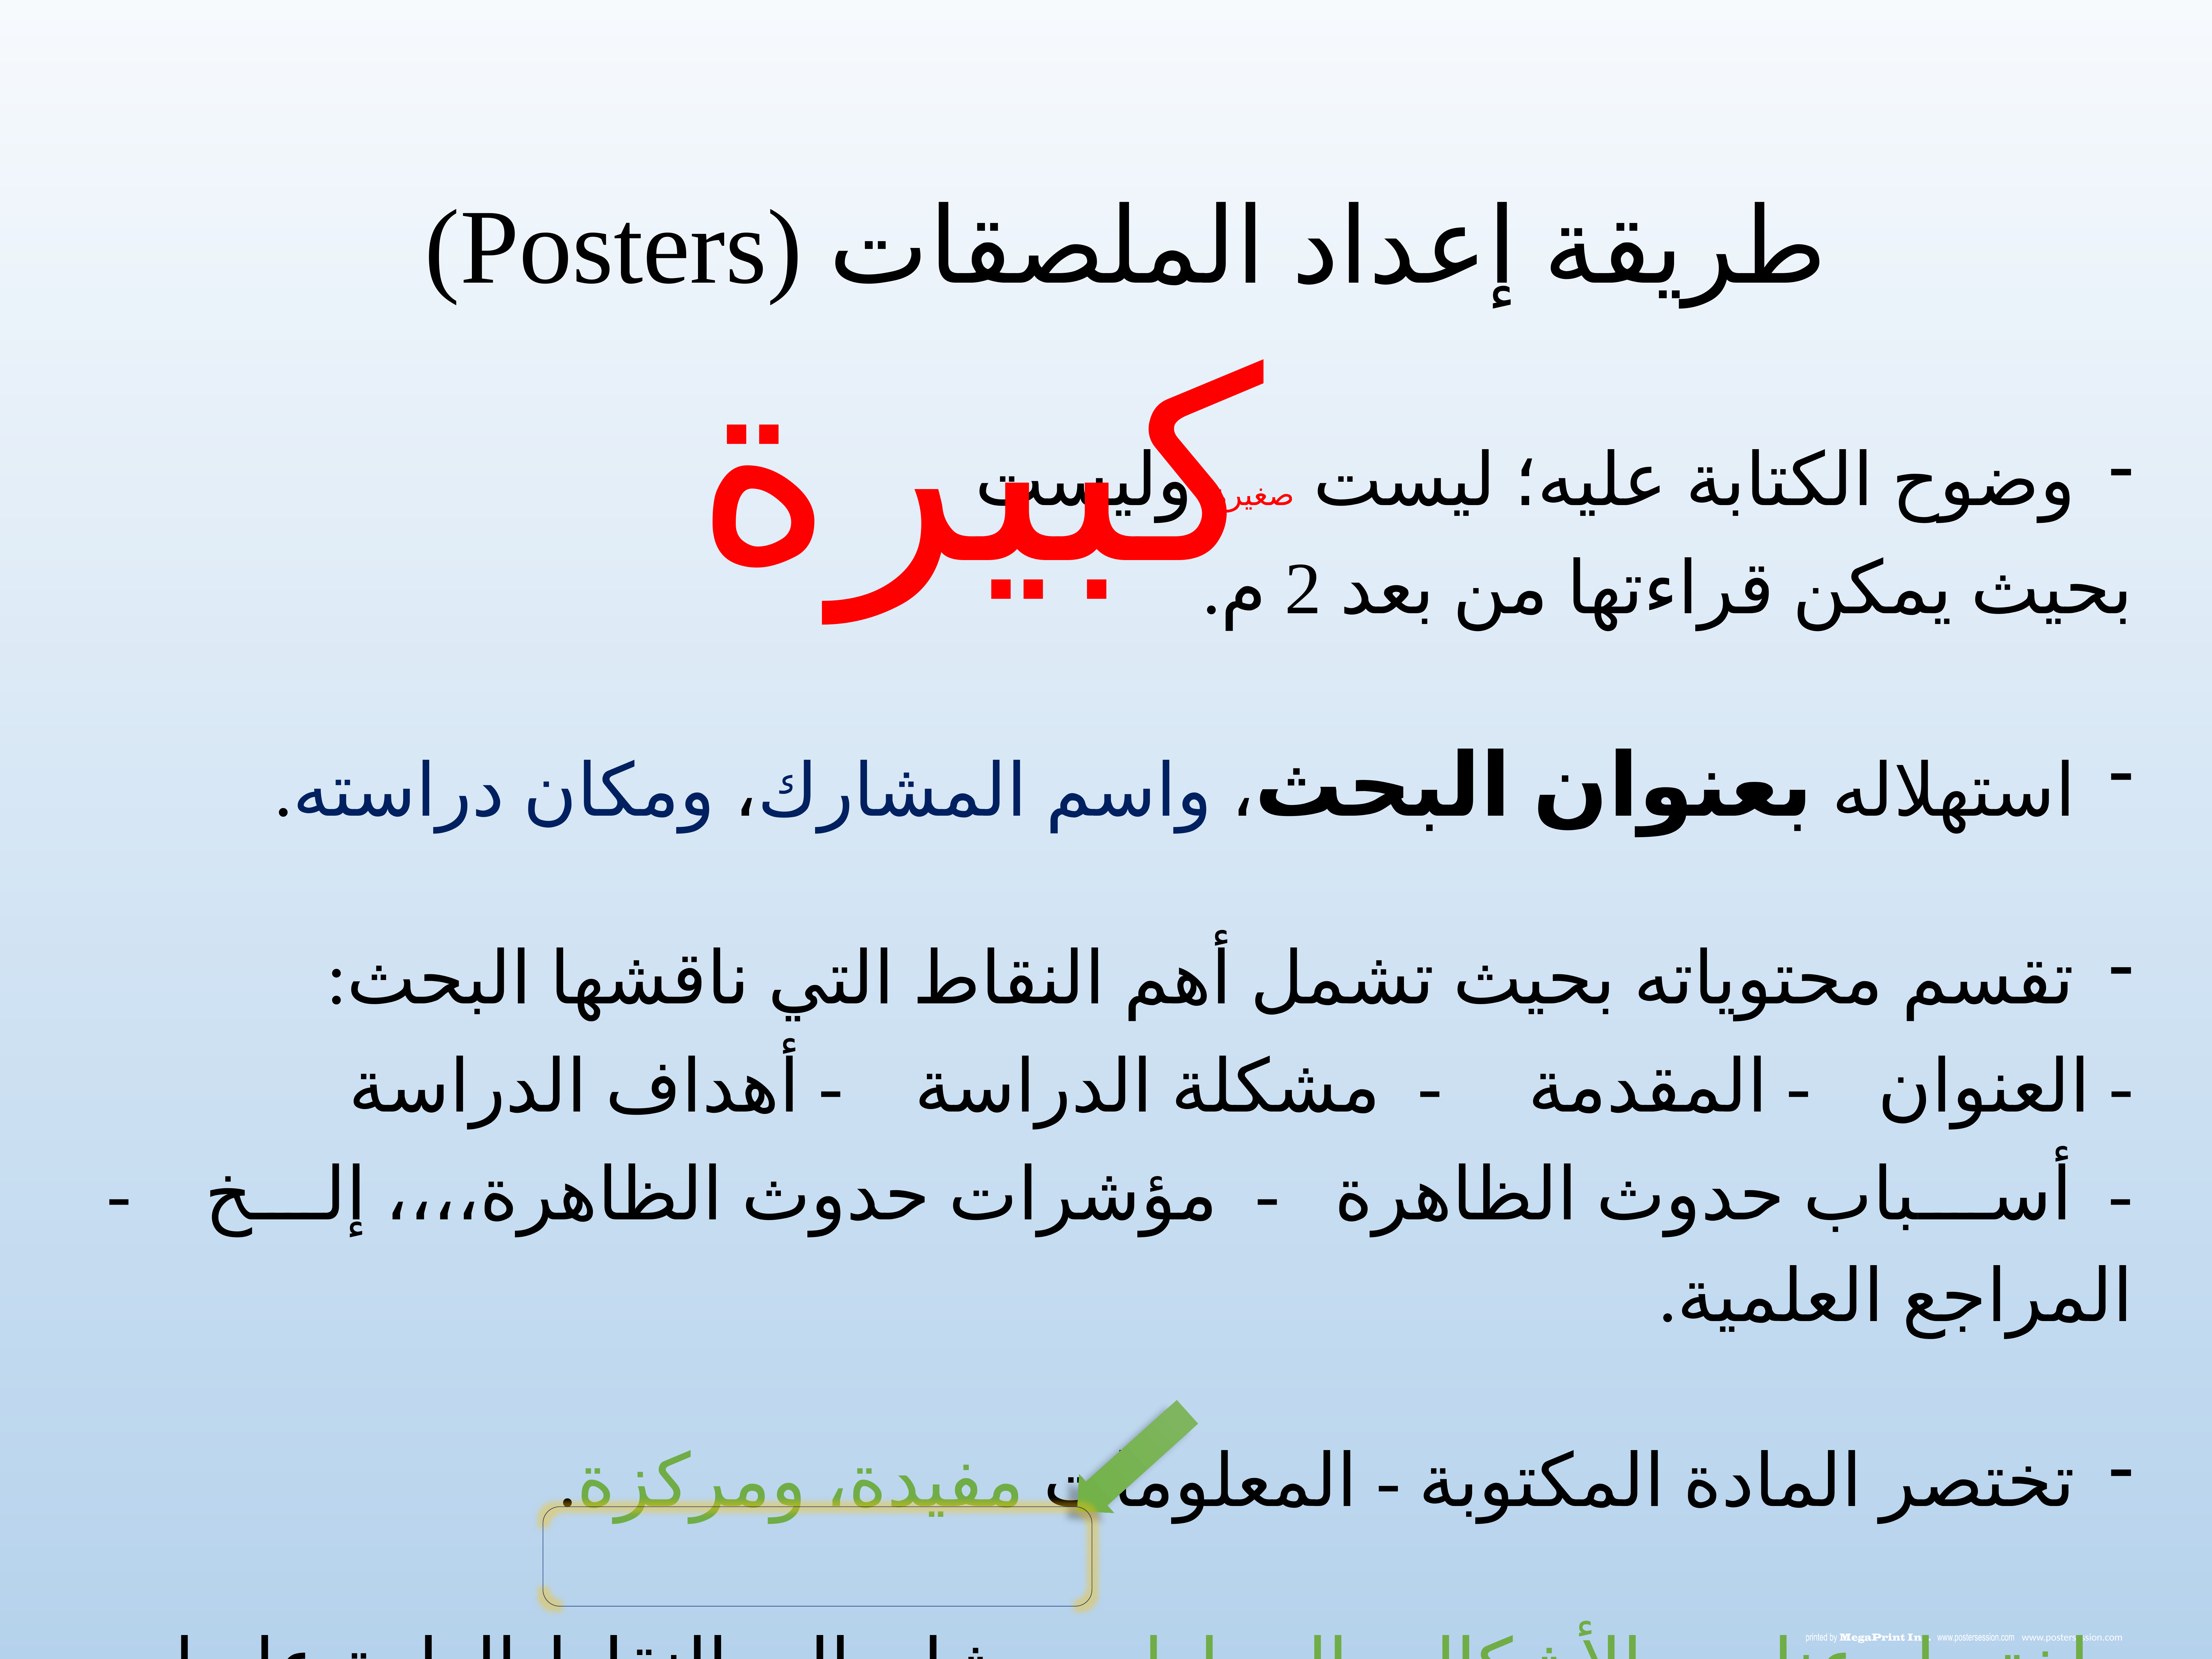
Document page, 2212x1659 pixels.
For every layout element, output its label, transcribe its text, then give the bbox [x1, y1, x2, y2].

text_box كبيرة [535, 1499, 1100, 1614]
text_box كبيرة [690, 293, 1269, 615]
text_box [1077, 1400, 1198, 1513]
text_box طريقة إعداد الملصقات (Posters) وضوح الكتابة عليه؛ ليست صغيرة وليست بحيث يمكن قراءتها من بعد 2 م. استهلاله بعنوان البحث، واسم المشارك، ومكان دراسته. تقسم محتوياته بحيث تشمل أهم النقاط التي ناقشها البحث: - العنوان - المقدمة - مشكلة الدراسة - أهداف الدراسة - أسباب حدوث الظاهرة - مؤشرات حدوث الظاهرة،،،، إلخ - المراجع العلمية. تختصر المادة المكتوبة - المعلومات مفيدة، ومركزة. - اختصار عناوين الأشكال والجداول، ويشار إلى النقاط الهامة عليها. [102, 155, 2150, 1659]
text_box [543, 1507, 1092, 1606]
text_box [1077, 1499, 1099, 1512]
